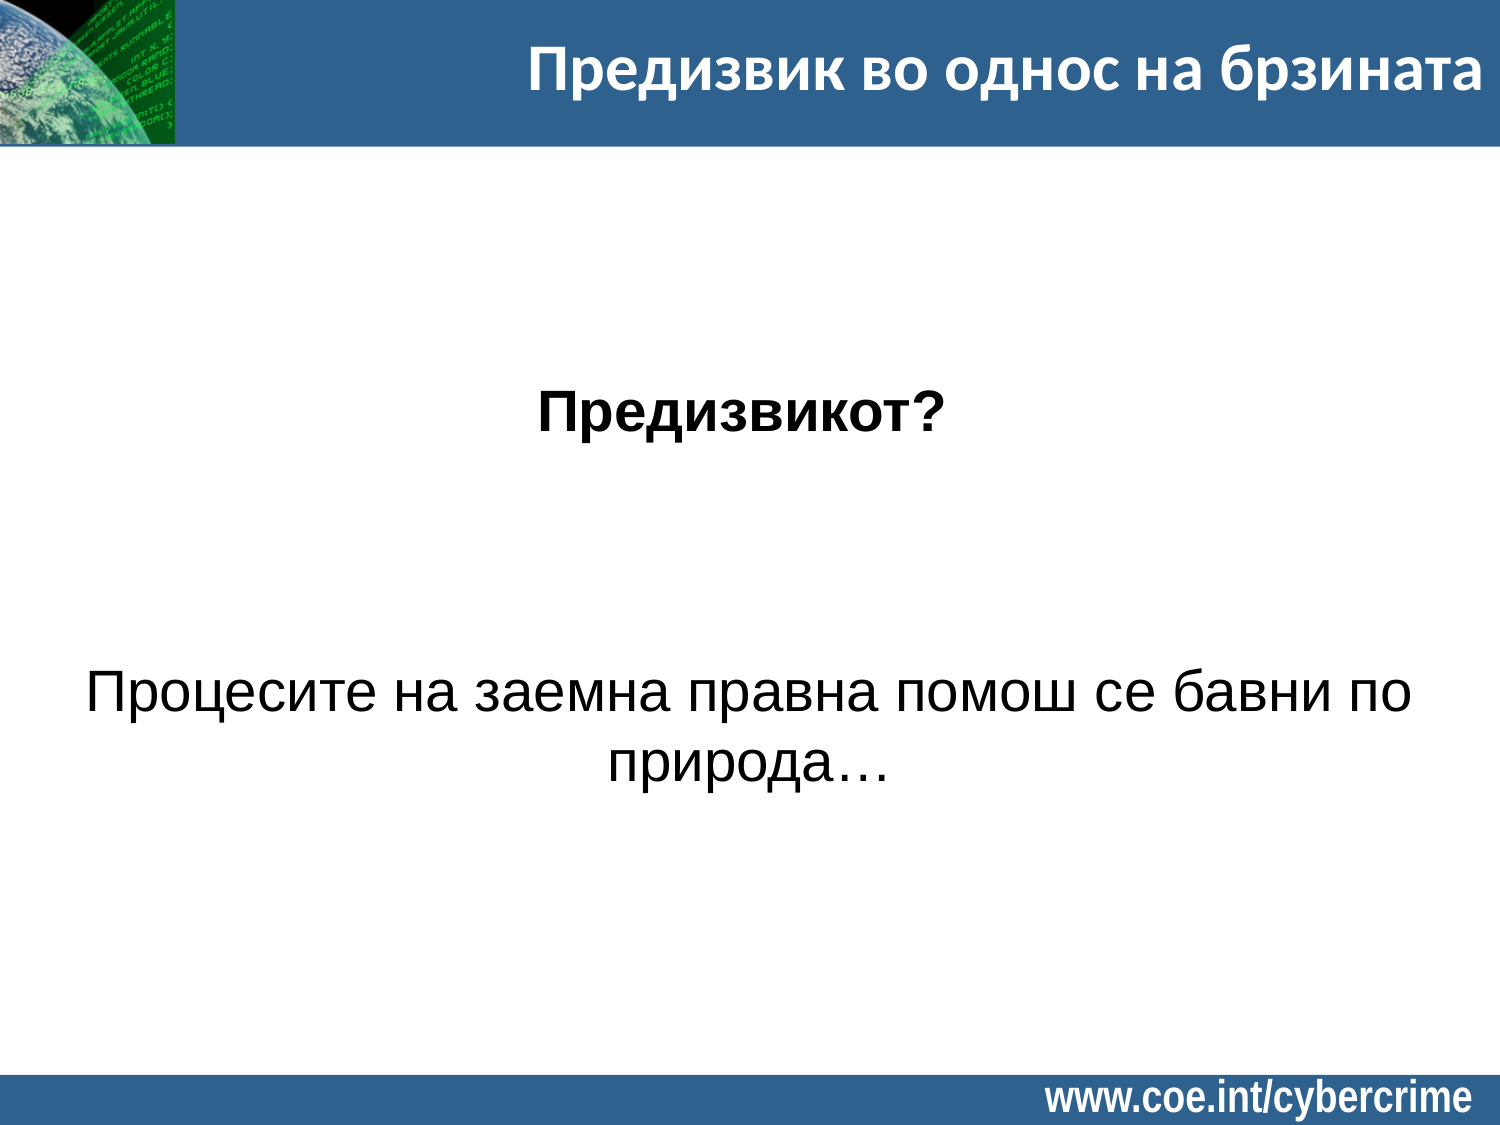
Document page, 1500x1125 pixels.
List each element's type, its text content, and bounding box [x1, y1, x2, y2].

text_box www.coe.int/cybercrime [1030, 1059, 1500, 1125]
text_box Предизвикот? Процесите на заемна правна помош се бавни по природа… [19, 156, 1481, 801]
text_box Предизвик во однос на брзината [177, 0, 1500, 149]
text_box [0, 1073, 1030, 1125]
picture [0, 0, 175, 144]
